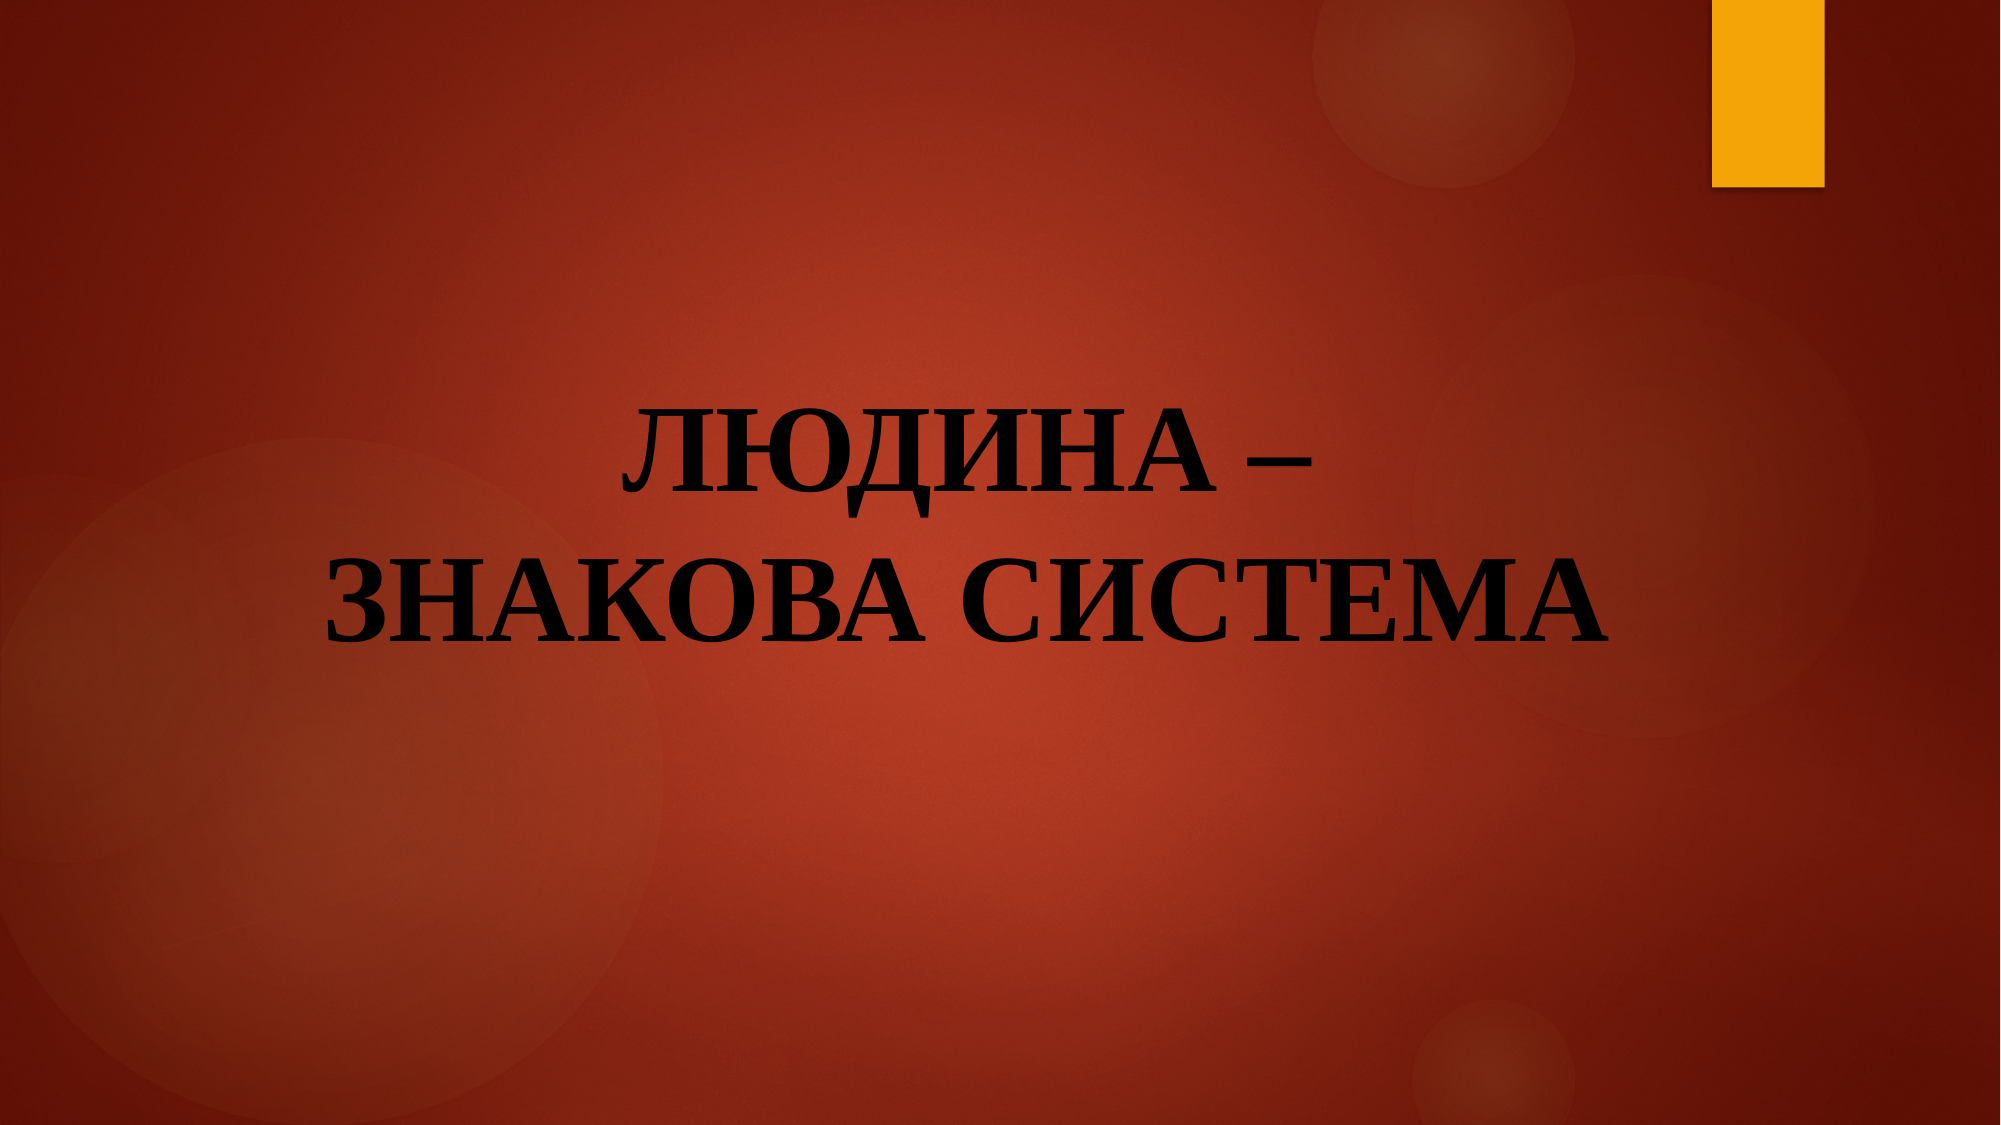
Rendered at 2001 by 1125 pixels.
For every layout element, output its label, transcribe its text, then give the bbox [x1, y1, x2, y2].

title ЛЮДИНА – ЗНАКОВА СИСТЕМА [292, 402, 1641, 674]
